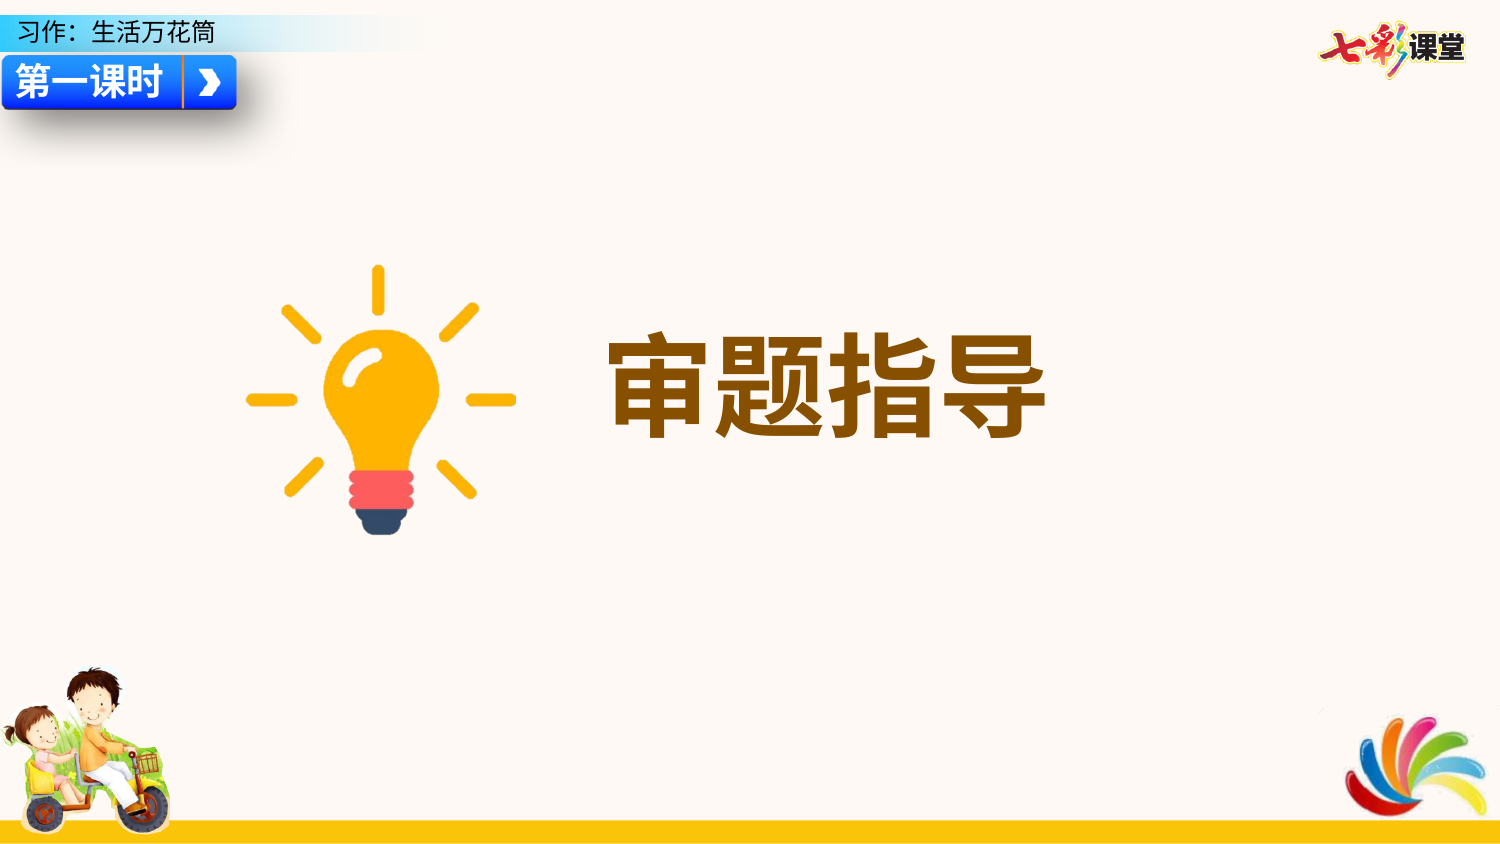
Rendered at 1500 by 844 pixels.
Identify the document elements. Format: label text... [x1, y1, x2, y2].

text_box 审题指导 [589, 310, 1075, 457]
picture [1316, 20, 1468, 80]
picture [0, 665, 170, 835]
picture [0, 54, 237, 110]
picture [1316, 705, 1500, 821]
picture [210, 239, 539, 568]
